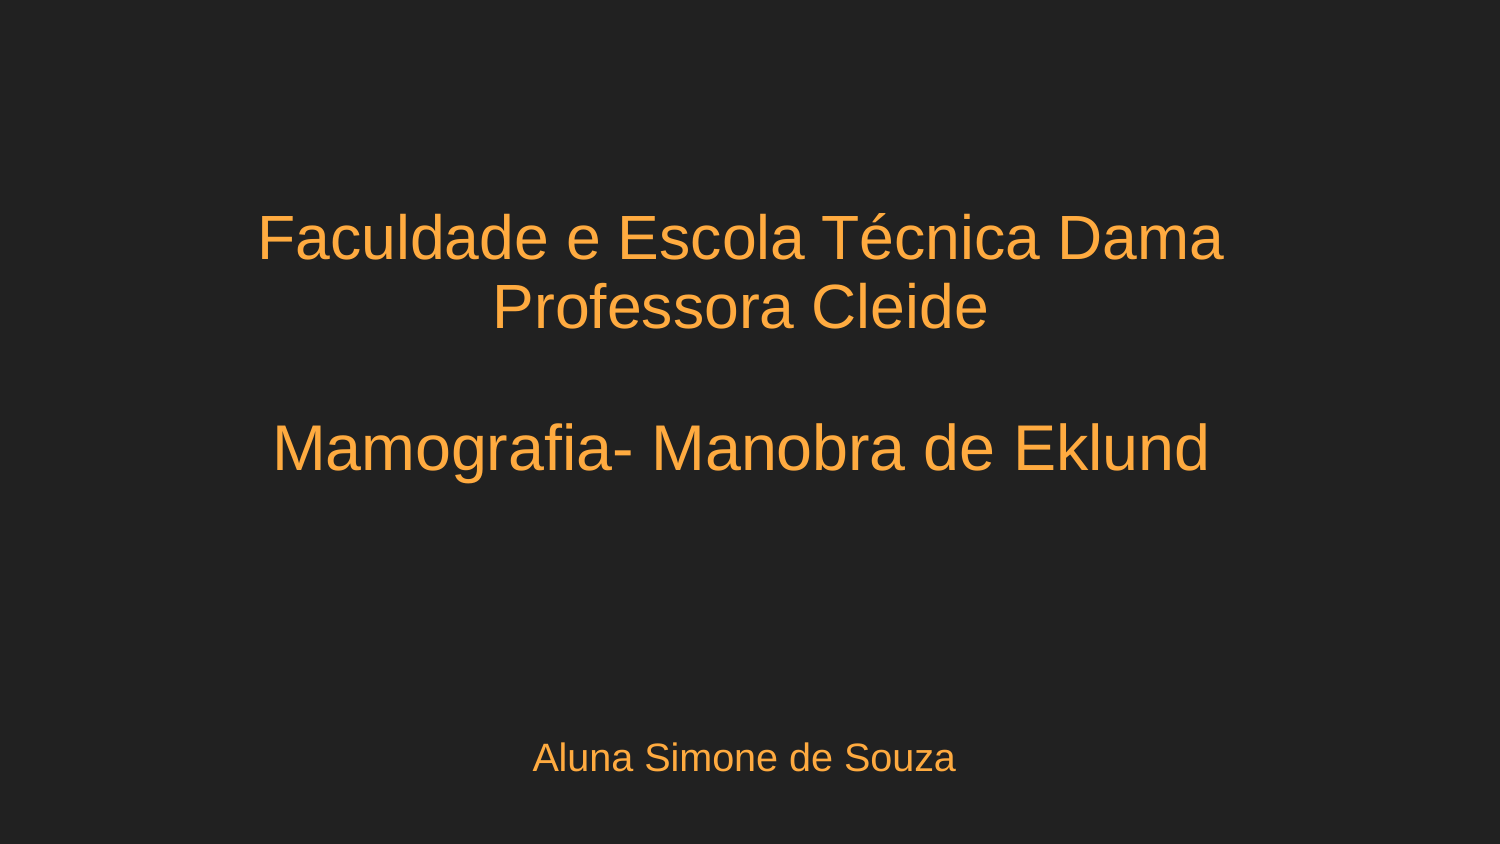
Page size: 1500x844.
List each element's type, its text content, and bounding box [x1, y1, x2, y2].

subtitle Aluna Simone de Souza [51, 633, 1449, 796]
title Faculdade e Escola Técnica Dama Professora Cleide Mamografia- Manobra de Eklund [51, 110, 1449, 569]
